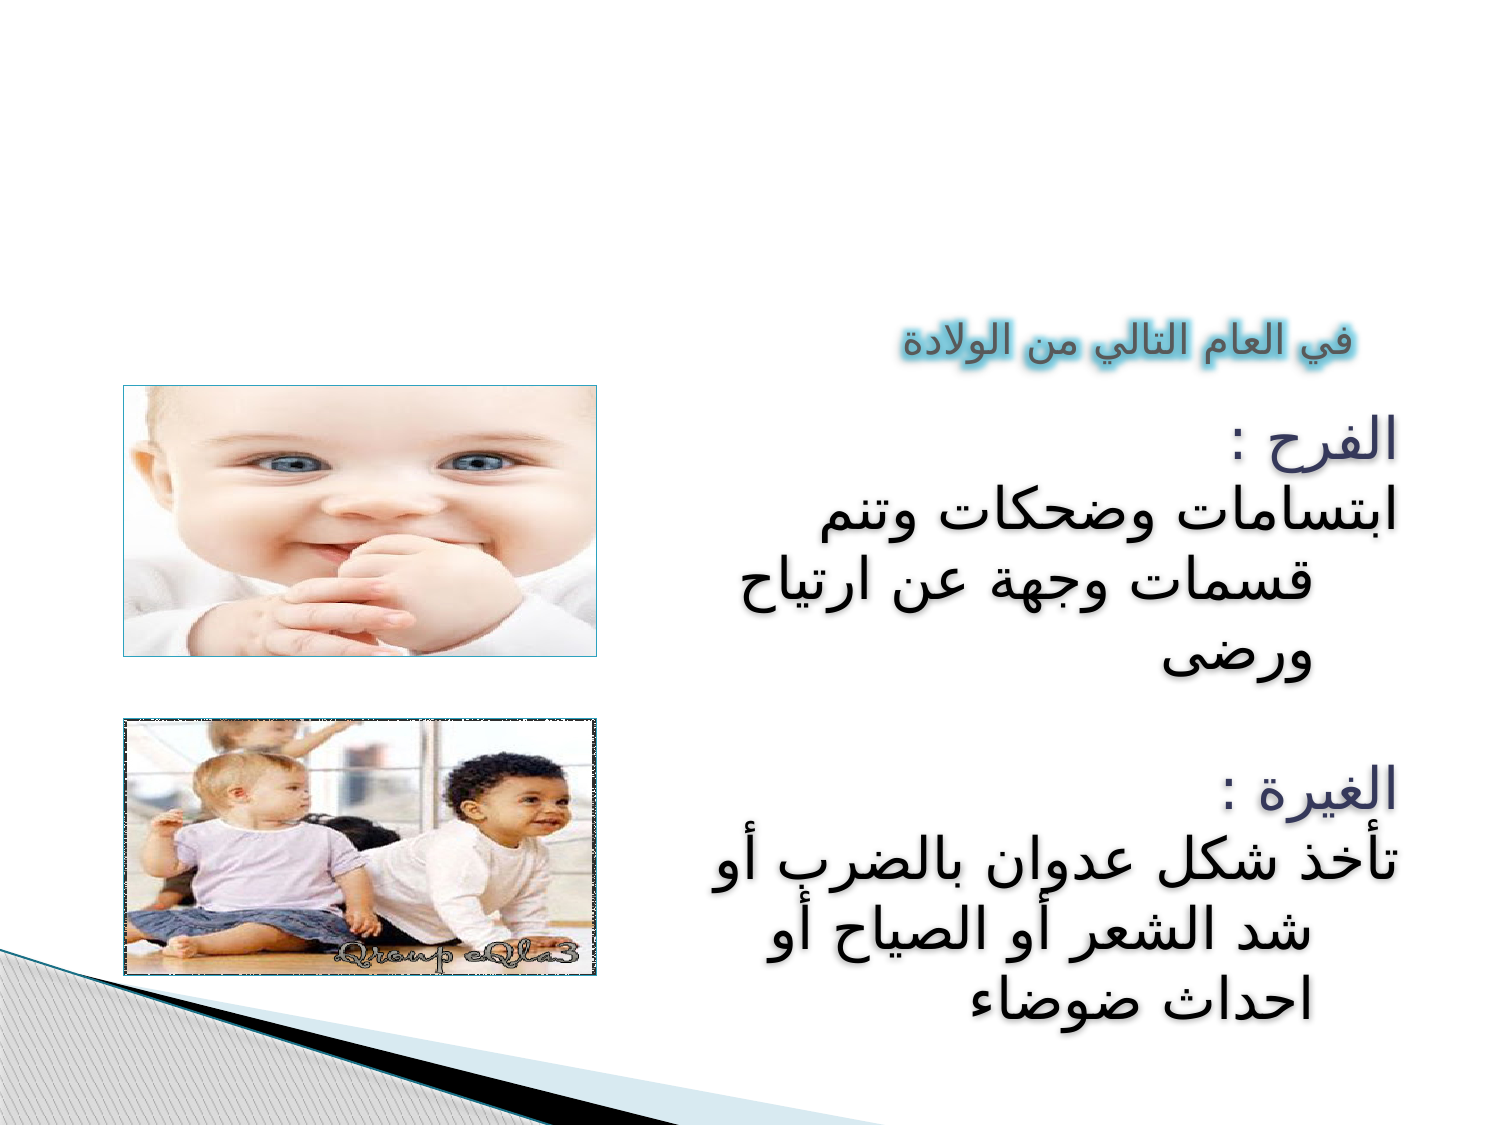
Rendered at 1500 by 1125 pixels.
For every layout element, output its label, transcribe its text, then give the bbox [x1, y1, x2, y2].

picture [123, 385, 597, 658]
text_box الفرح : ابتسامات وضحكات وتنم قسمات وجهة عن ارتياح ورضى الغيرة : تأخذ شكل عدوان بالضرب أو شد الشعر أو الصياح أو احداث ضوضاء [654, 384, 1448, 1048]
picture [123, 718, 597, 977]
